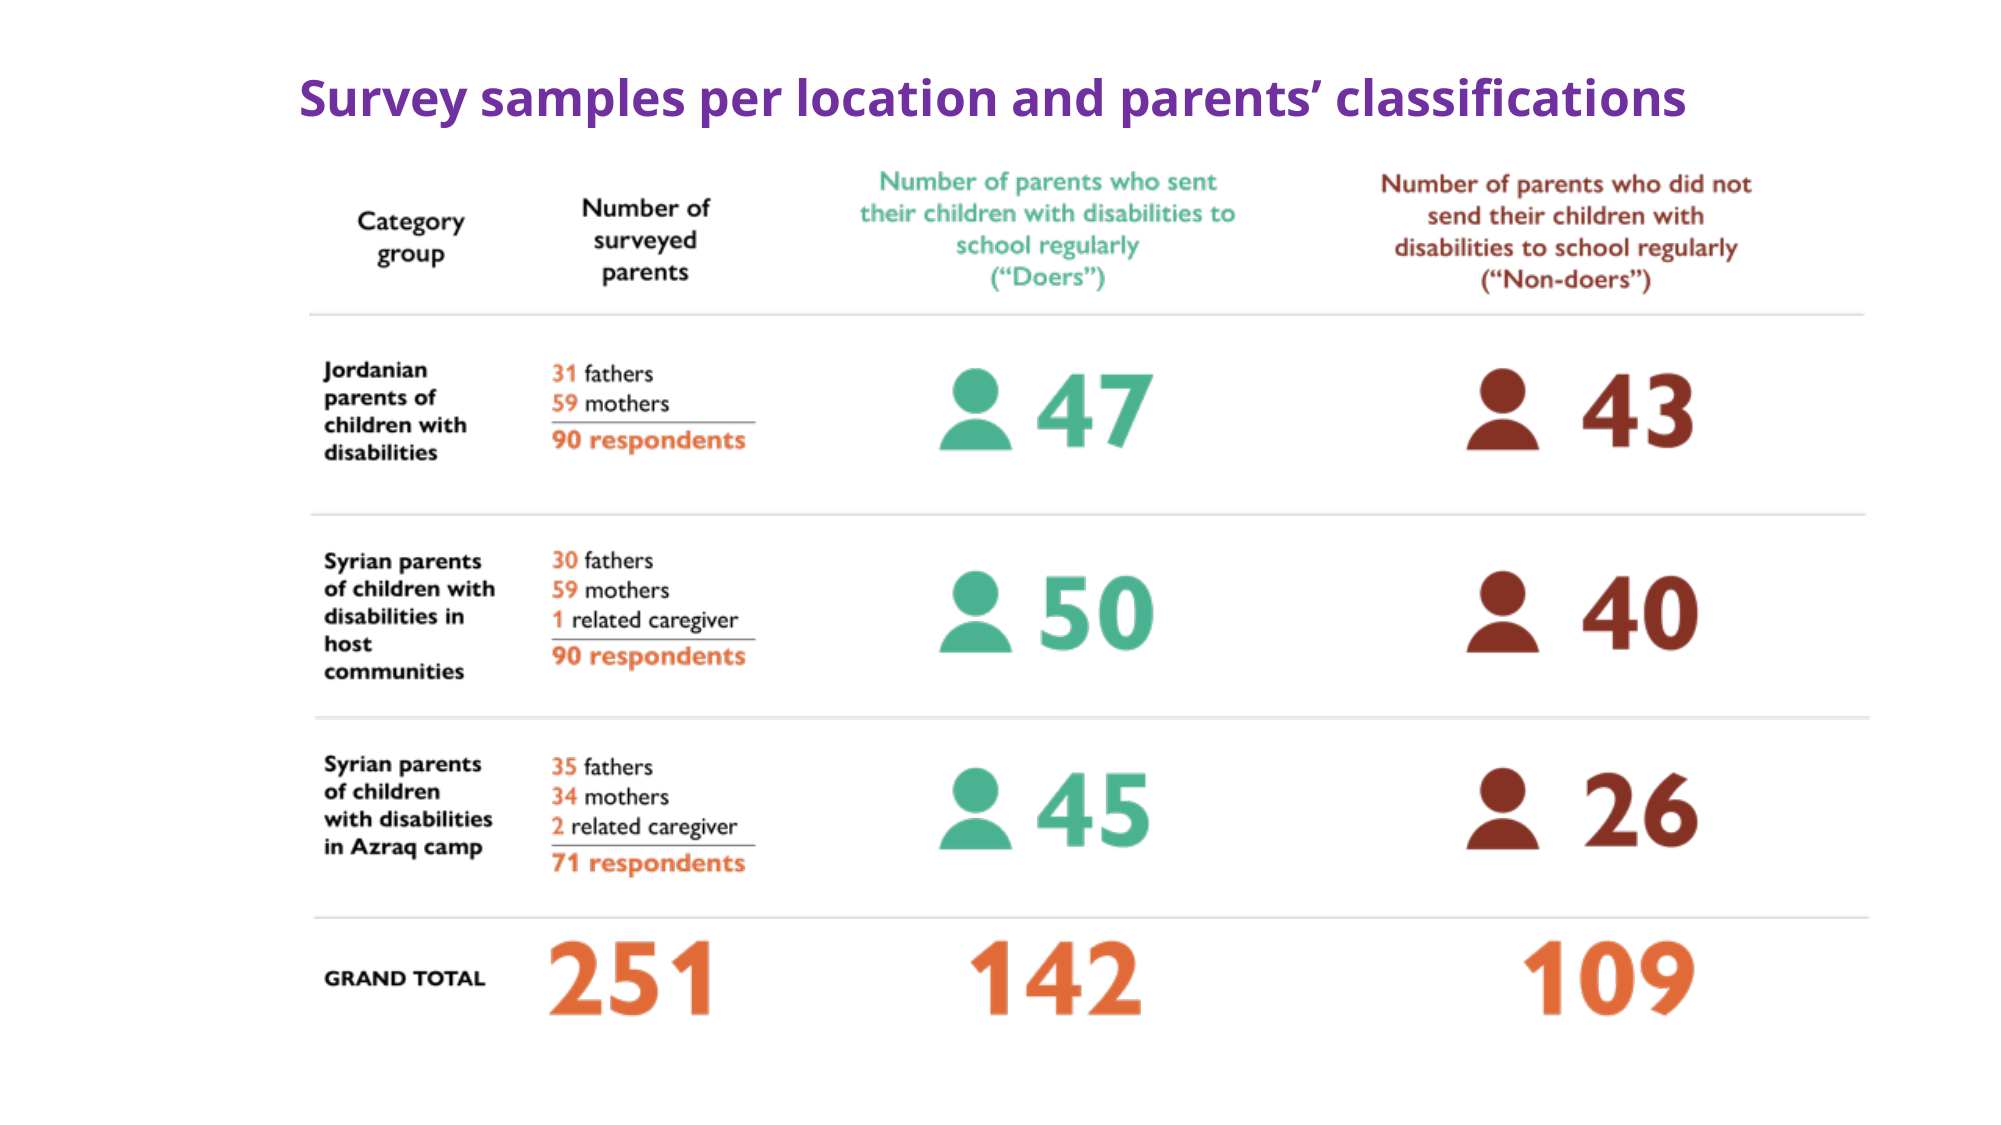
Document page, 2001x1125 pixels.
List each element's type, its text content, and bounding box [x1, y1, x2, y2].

picture [309, 167, 1871, 1045]
text_box Survey samples per location and parents’ classifications [88, 58, 1912, 134]
